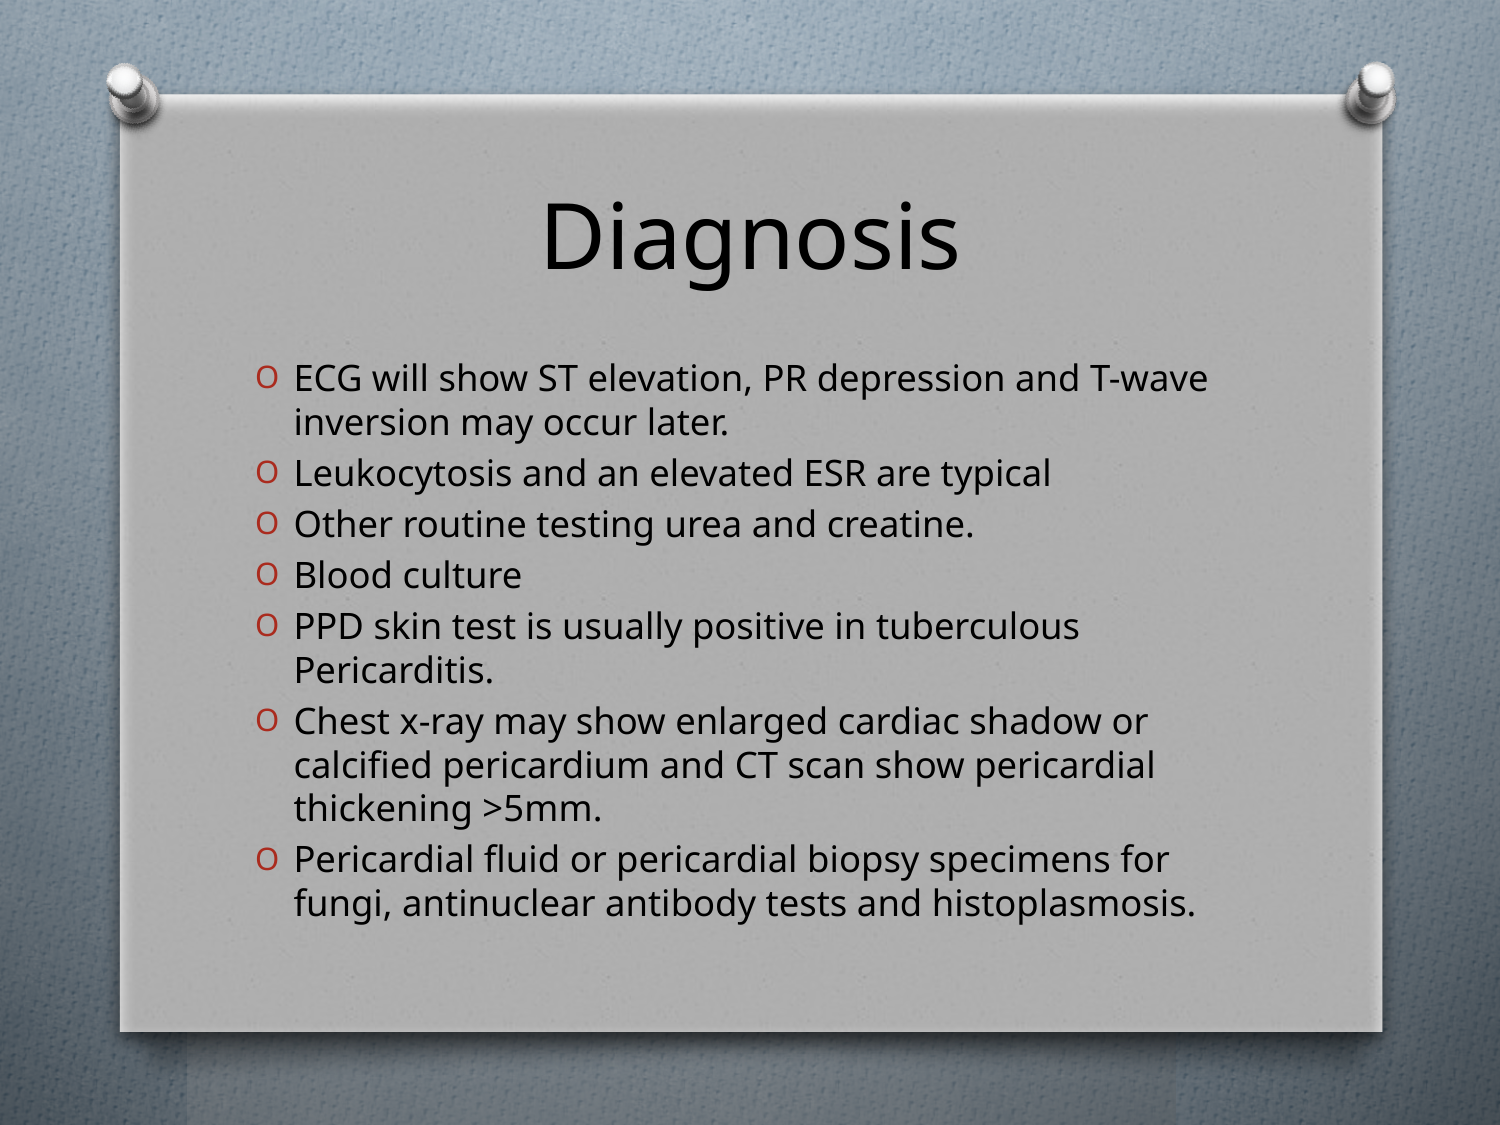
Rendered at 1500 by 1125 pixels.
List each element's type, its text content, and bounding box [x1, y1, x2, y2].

picture [75, 29, 198, 153]
title Diagnosis [179, 134, 1323, 332]
list ECG will show ST elevation, PR depression and T-wave inversion may occur later. Leukocytosis and an elevated ESR are typical Other routine testing urea and creatine. Blood culture PPD skin test is usually positive in tuberculous Pericarditis. Chest x-ray may show enlarged cardiac shadow or calcified pericardium and CT scan show pericardial thickening >5mm. Pericardial fluid or pericardial biopsy specimens for fungi, antinuclear antibody tests and histoplasmosis. [240, 347, 1257, 939]
picture [1317, 35, 1439, 156]
